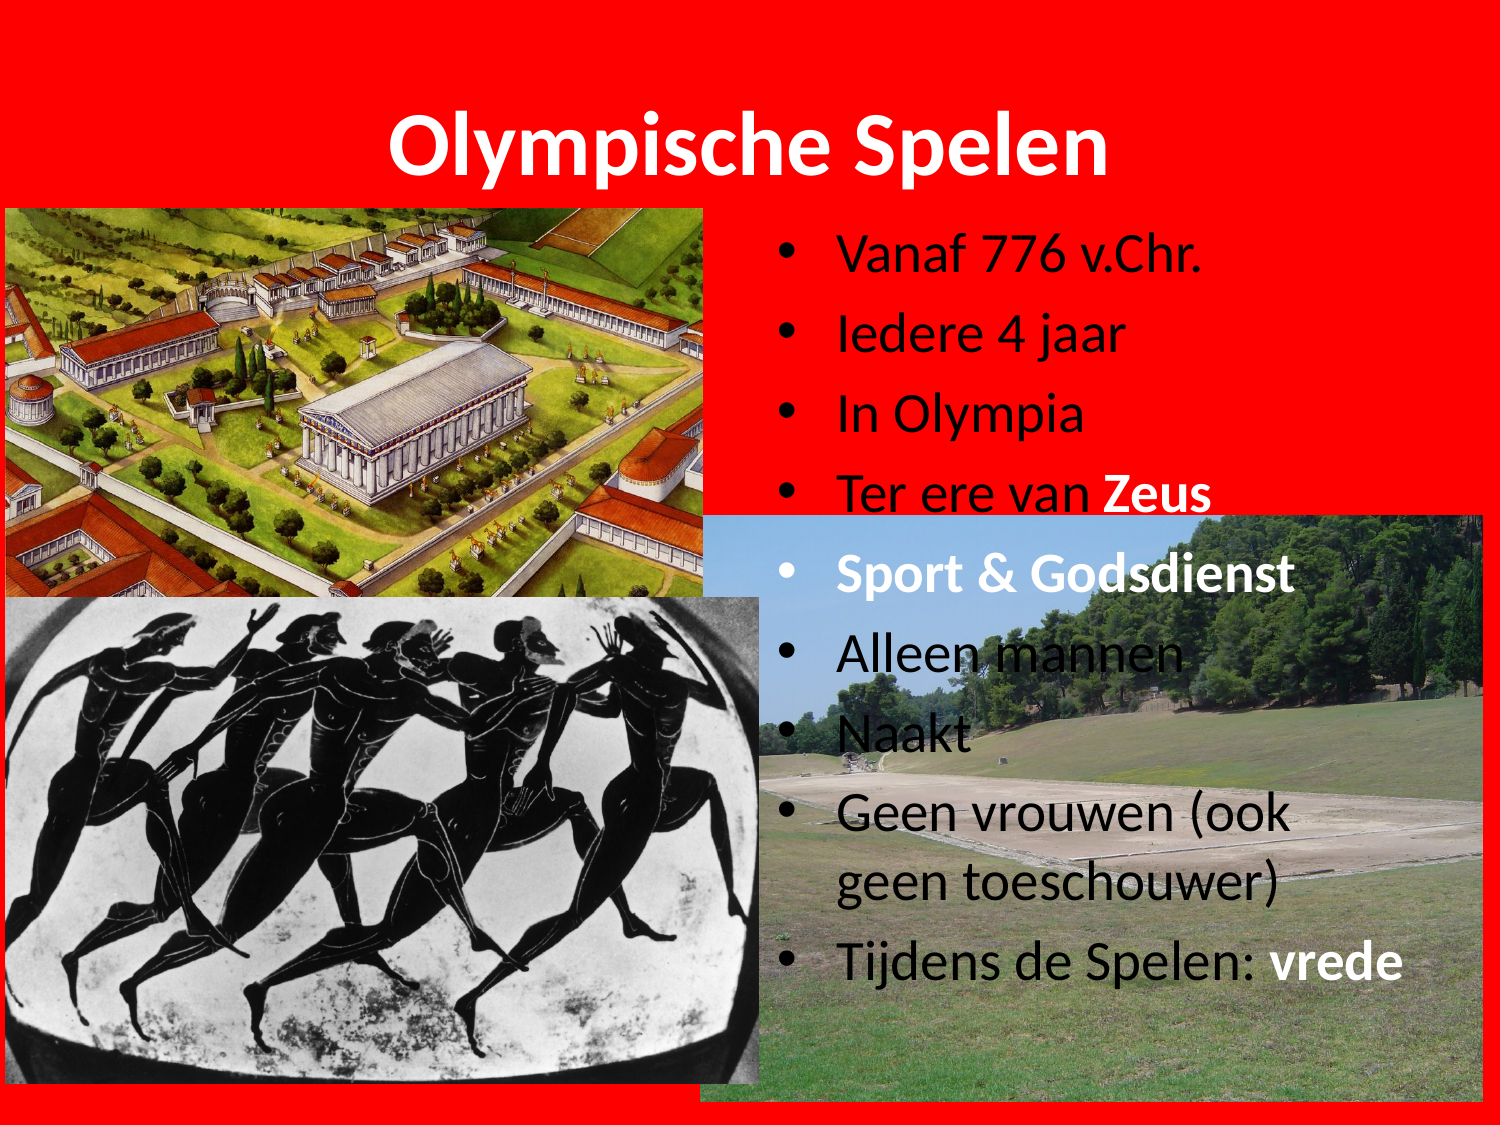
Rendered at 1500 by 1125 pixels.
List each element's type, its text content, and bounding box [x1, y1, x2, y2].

list Vanaf 776 v.Chr. Iedere 4 jaar In Olympia Ter ere van Zeus Sport & Godsdienst Alleen mannen Naakt Geen vrouwen (ook geen toeschouwer) Tijdens de Spelen: vrede [761, 208, 1425, 513]
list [5, 597, 759, 1084]
picture [5, 207, 1483, 1102]
title Olympische Spelen [75, 45, 1425, 233]
